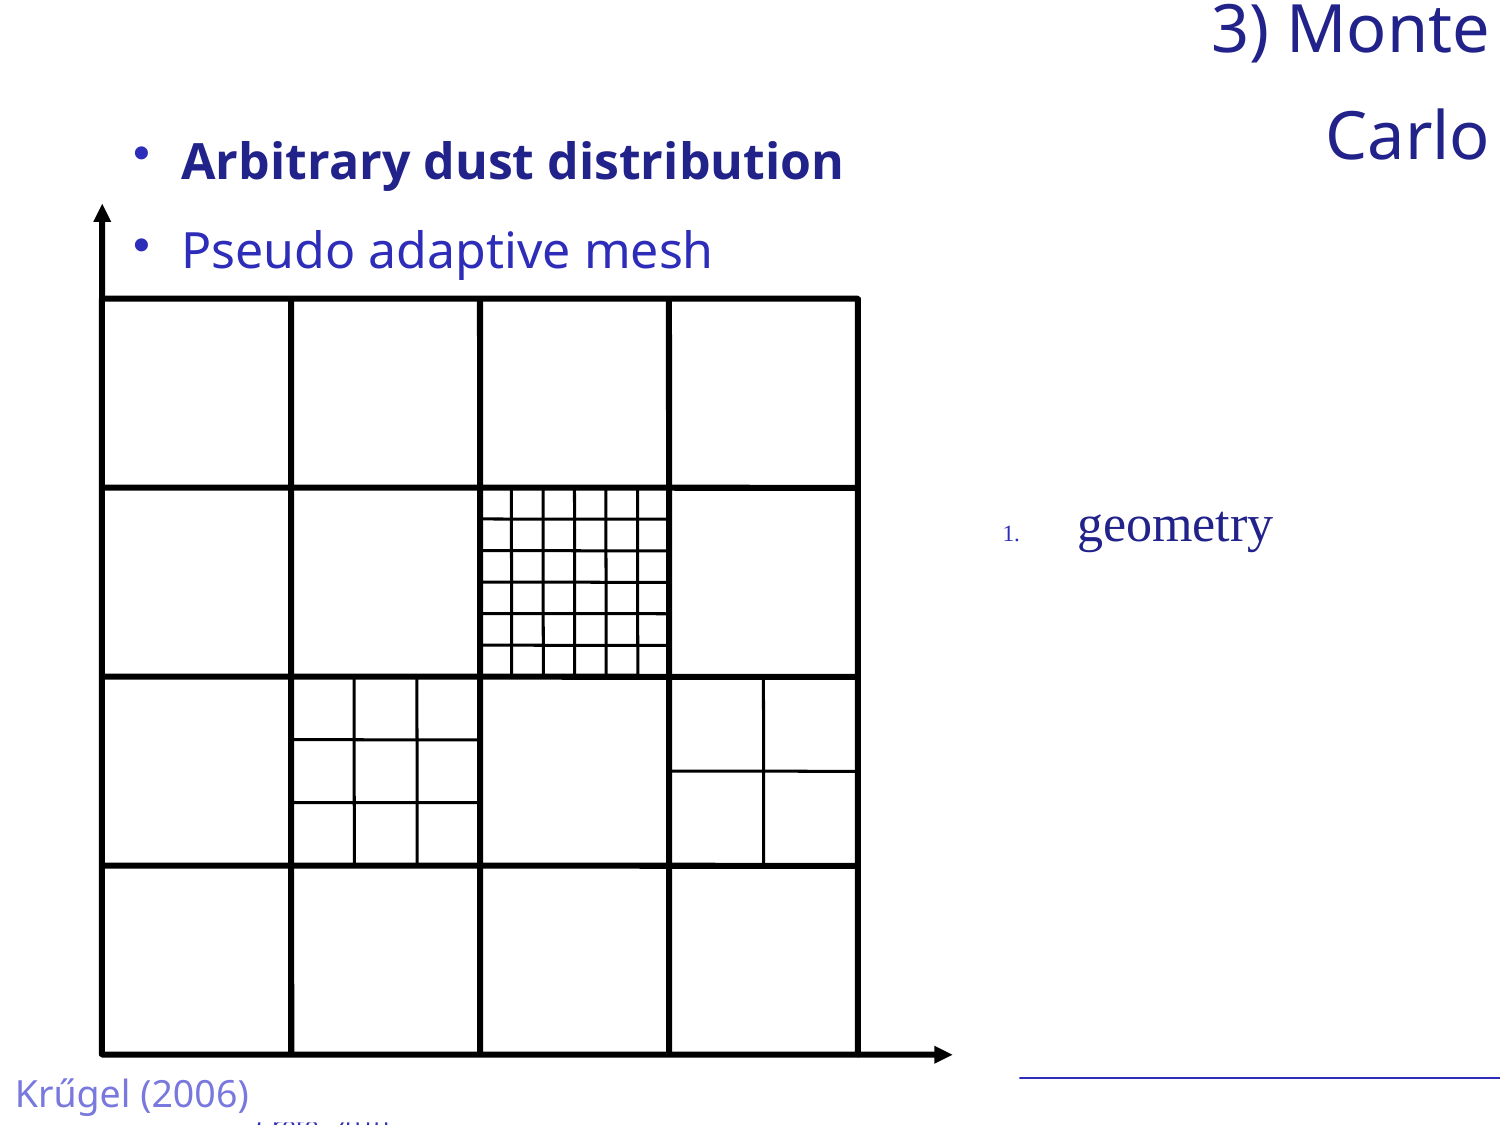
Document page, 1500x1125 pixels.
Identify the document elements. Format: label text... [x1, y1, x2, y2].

text_box [764, 772, 858, 865]
text_box [481, 583, 511, 613]
text_box [638, 488, 669, 519]
text_box [575, 551, 637, 582]
text_box [512, 614, 543, 645]
text_box [670, 677, 763, 771]
text_box [292, 866, 480, 1055]
text_box [512, 551, 543, 582]
text_box [670, 866, 858, 1055]
text_box [355, 740, 417, 802]
text_box [544, 488, 574, 519]
text_box Krűgel (2006) [0, 1047, 1020, 1123]
text_box [481, 614, 511, 645]
text_box [606, 520, 637, 550]
text_box [292, 740, 354, 802]
text_box [481, 298, 858, 487]
text_box [638, 520, 669, 550]
text_box [857, 1048, 953, 1061]
text_box [606, 488, 637, 519]
text_box [292, 803, 354, 865]
text_box Arbitrary dust distribution Pseudo adaptive mesh [117, 117, 1043, 280]
text_box [638, 614, 669, 645]
text_box [512, 520, 543, 550]
text_box [355, 677, 480, 739]
text_box [544, 614, 574, 645]
text_box [544, 583, 574, 613]
text_box [355, 803, 417, 865]
text_box [764, 677, 858, 771]
text_box [575, 488, 605, 519]
text_box [292, 488, 480, 676]
text_box [544, 646, 574, 676]
text_box 3) Monte Carlo [1033, 0, 1491, 126]
text_box [638, 551, 669, 582]
text_box [292, 298, 480, 487]
text_box [512, 488, 543, 519]
text_box [481, 646, 511, 676]
text_box [96, 203, 109, 299]
text_box [481, 677, 669, 865]
text_box [575, 646, 606, 676]
text_box [607, 614, 637, 645]
text_box [512, 646, 543, 676]
text_box [292, 677, 354, 739]
text_box [670, 488, 858, 676]
text_box [481, 551, 511, 582]
text_box [575, 520, 605, 550]
text_box [638, 583, 669, 613]
text_box [607, 583, 637, 613]
text_box [418, 803, 480, 865]
text_box [481, 866, 669, 1055]
text_box [575, 614, 606, 645]
text_box [481, 488, 511, 550]
text_box [418, 740, 480, 802]
text_box [544, 551, 574, 582]
text_box [101, 298, 291, 1055]
text_box [638, 646, 669, 676]
text_box [544, 520, 574, 550]
text_box geometry [986, 464, 1429, 885]
text_box [575, 583, 606, 613]
text_box [670, 772, 763, 865]
text_box [512, 583, 543, 613]
text_box [607, 646, 637, 676]
